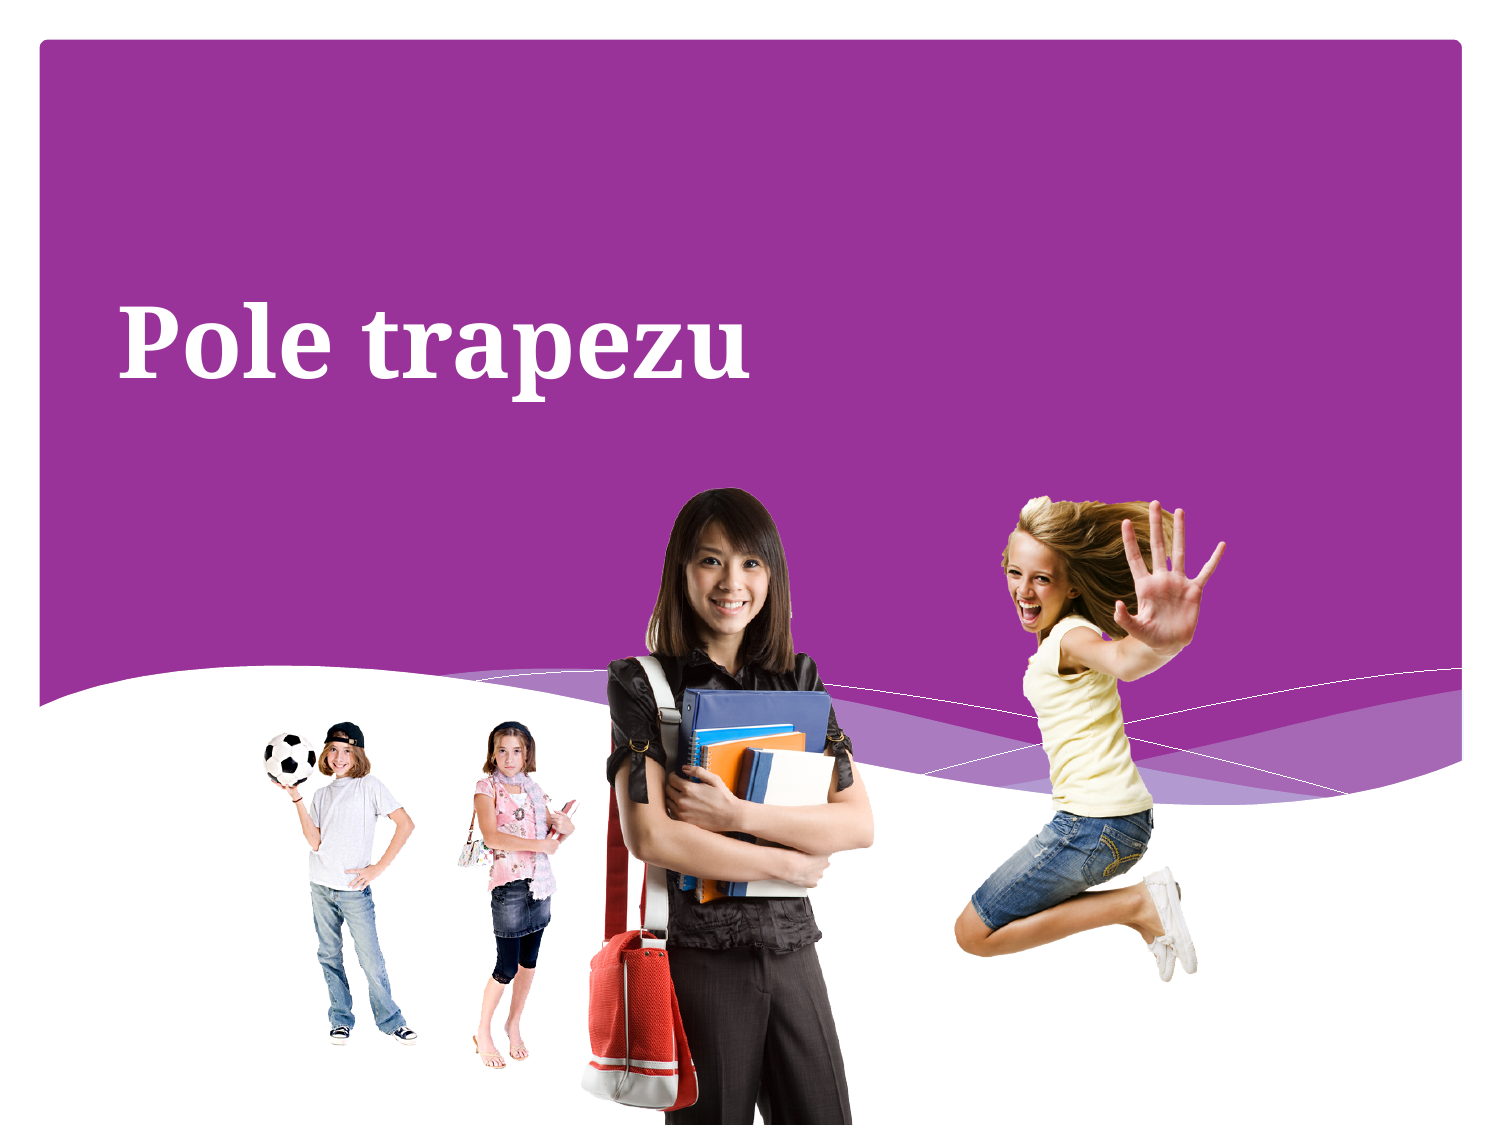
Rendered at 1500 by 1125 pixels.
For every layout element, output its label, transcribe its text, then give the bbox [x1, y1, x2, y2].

picture [251, 441, 1236, 1125]
title Pole trapezu [102, 271, 945, 440]
